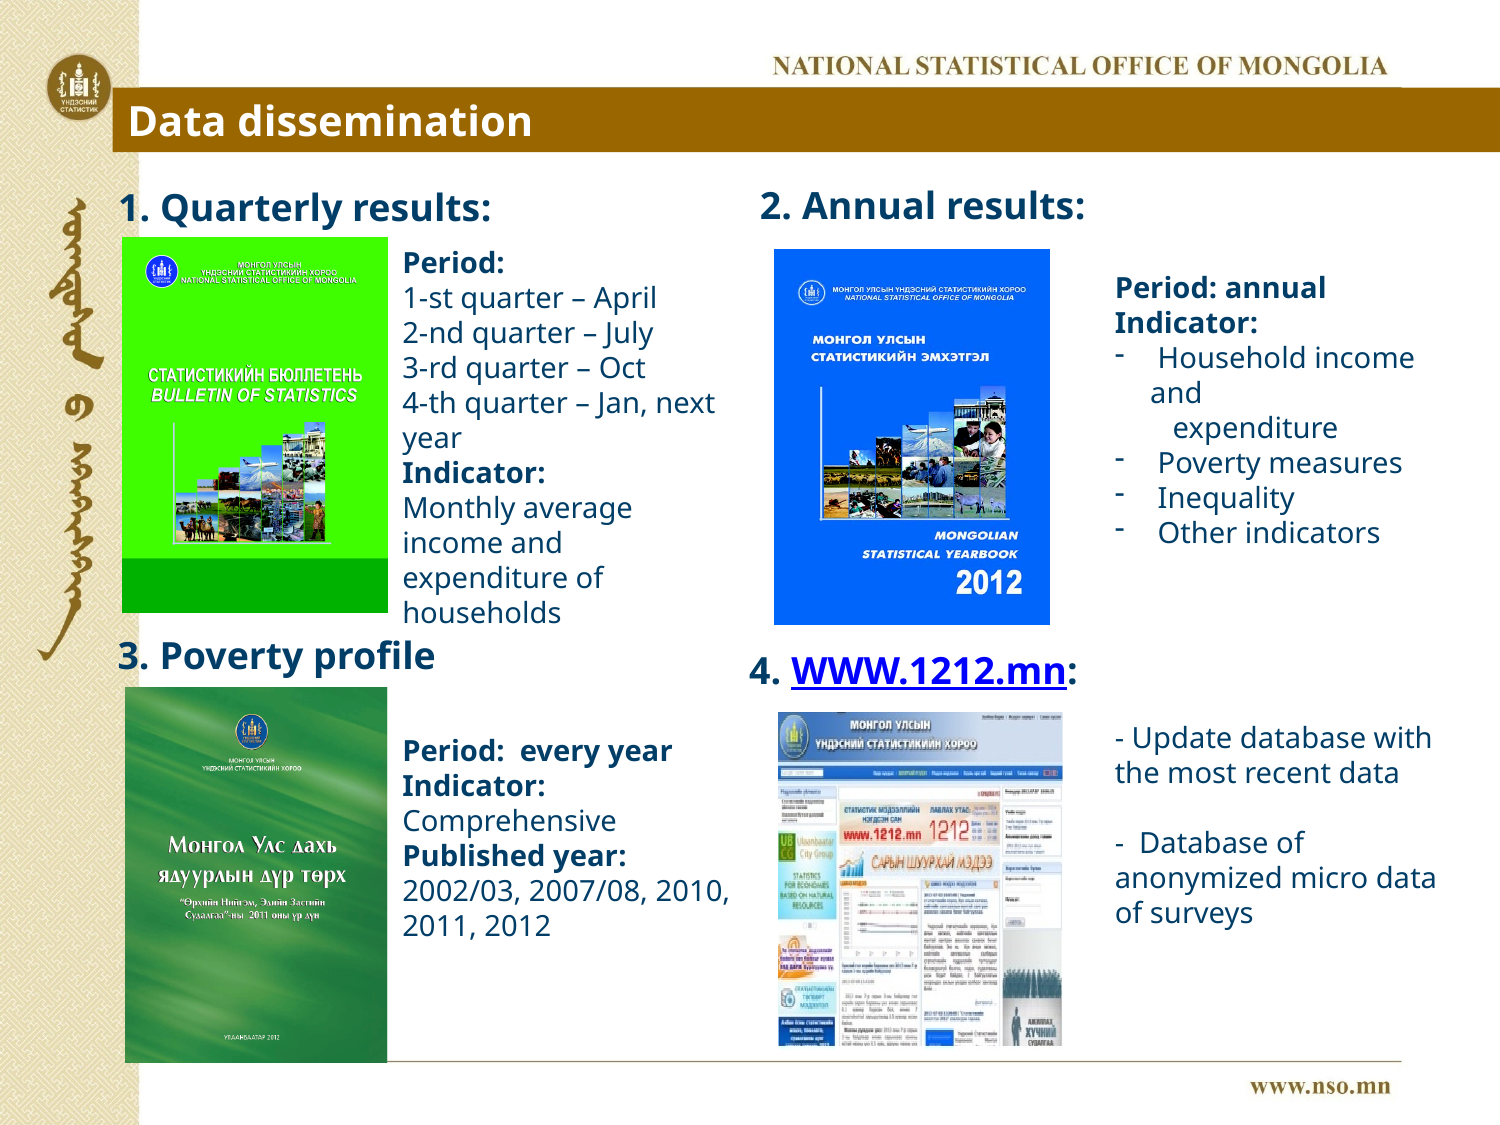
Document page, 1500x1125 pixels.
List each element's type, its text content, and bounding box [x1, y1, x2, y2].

text_box Data dissemination [112, 87, 1500, 153]
picture [0, 0, 1500, 1125]
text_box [119, 174, 1463, 1063]
